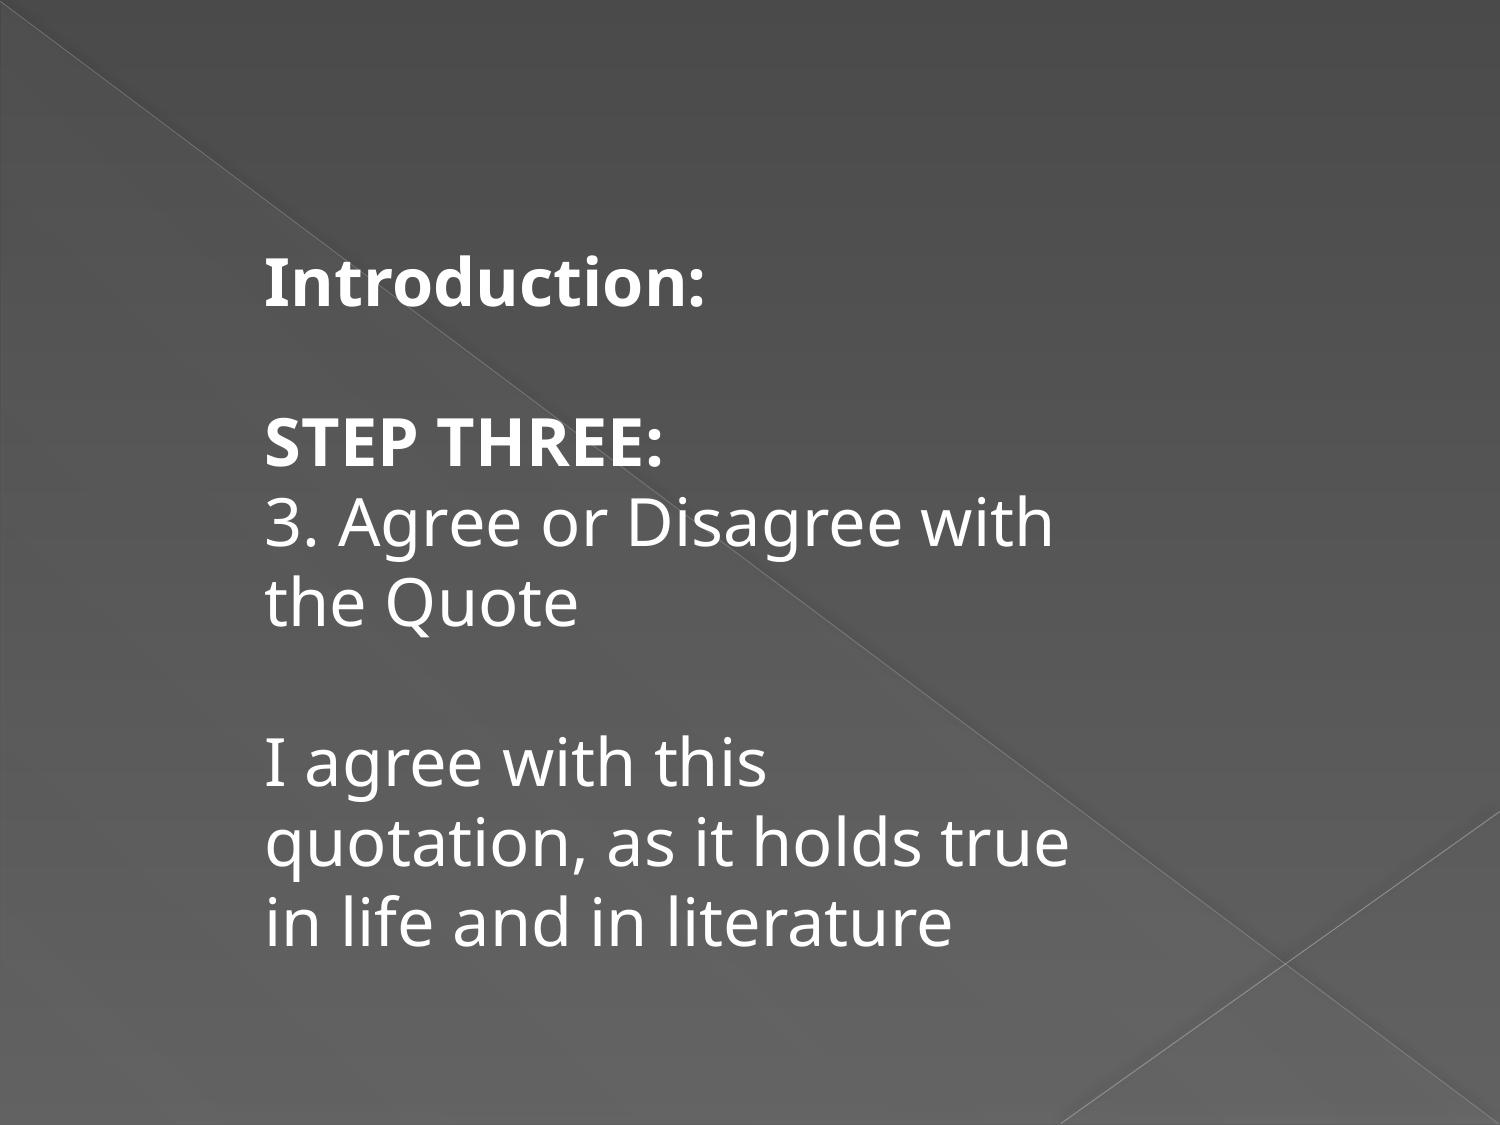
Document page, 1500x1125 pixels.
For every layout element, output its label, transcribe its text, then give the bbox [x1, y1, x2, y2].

text_box Introduction: STEP THREE: 3. Agree or Disagree with the Quote I agree with this quotation, as it holds true in life and in literature [249, 187, 1125, 967]
